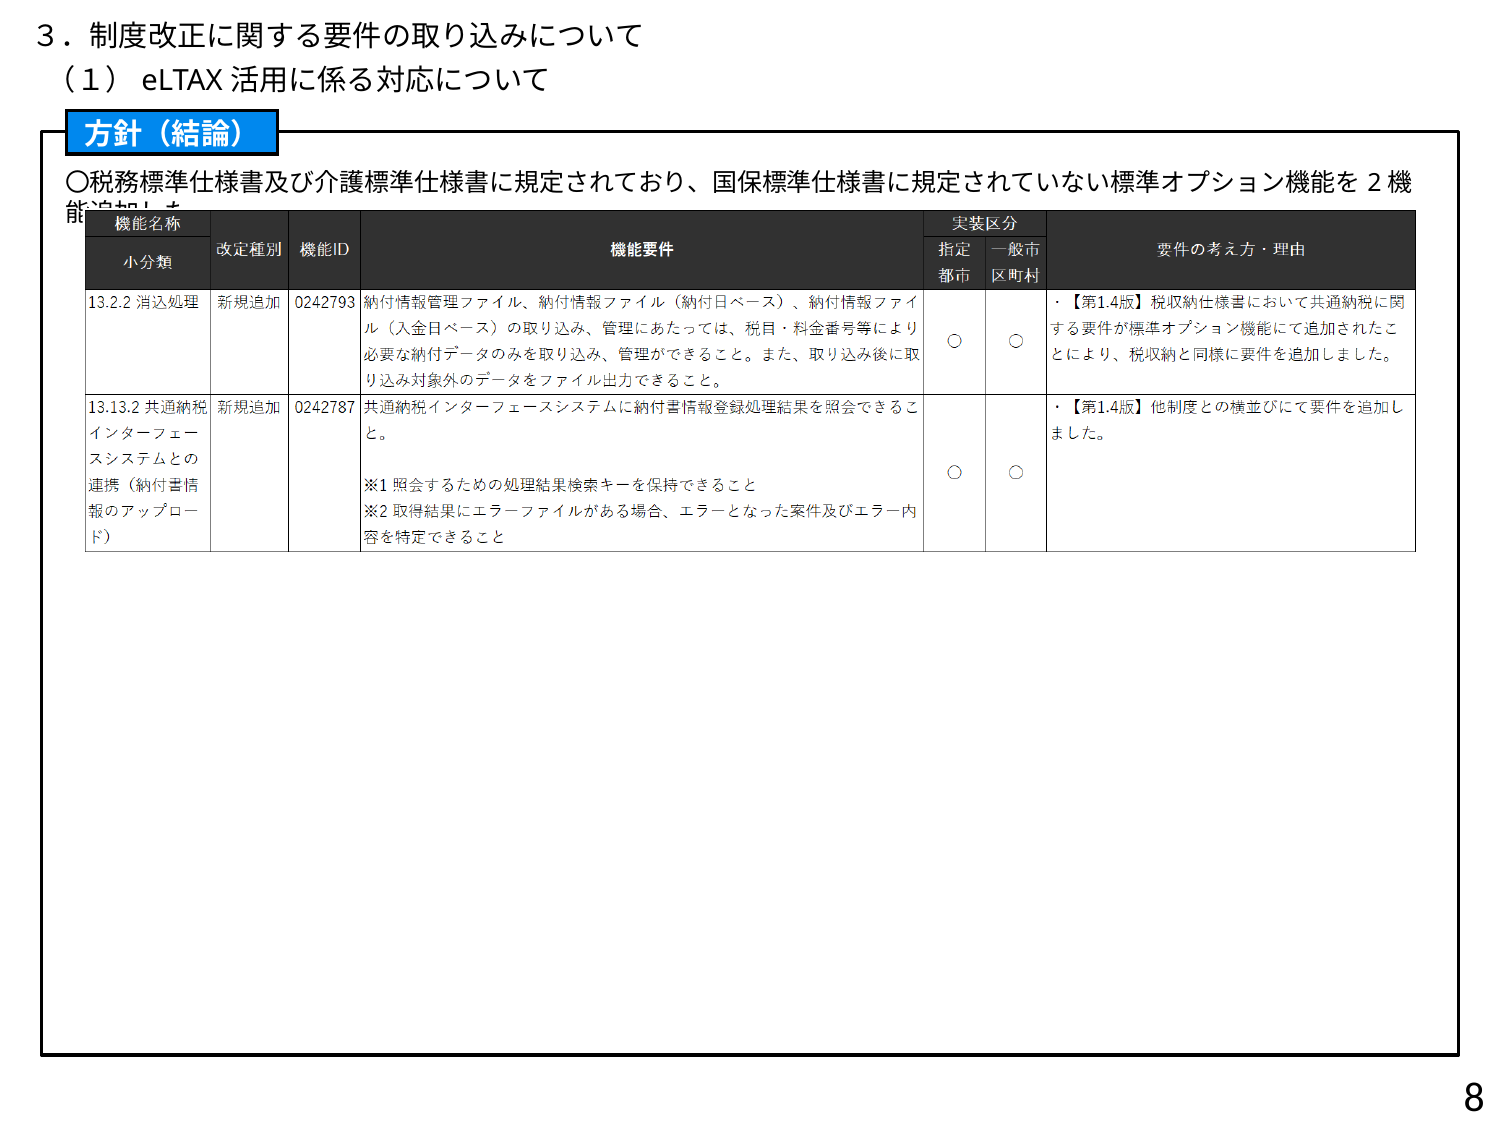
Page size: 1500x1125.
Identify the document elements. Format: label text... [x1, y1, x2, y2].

text_box （１）eLTAX活用に係る対応について [32, 54, 1456, 104]
text_box 方針（結論） [65, 110, 278, 155]
text_box 〇税務標準仕様書及び介護標準仕様書に規定されており、国保標準仕様書に規定されていない標準オプション機能を2機能追加した。 [41, 131, 1459, 1055]
slide_number 8 [1149, 1065, 1500, 1125]
picture [82, 208, 1418, 556]
text_box ３．制度改正に関する要件の取り込みについて [16, 2, 1440, 49]
